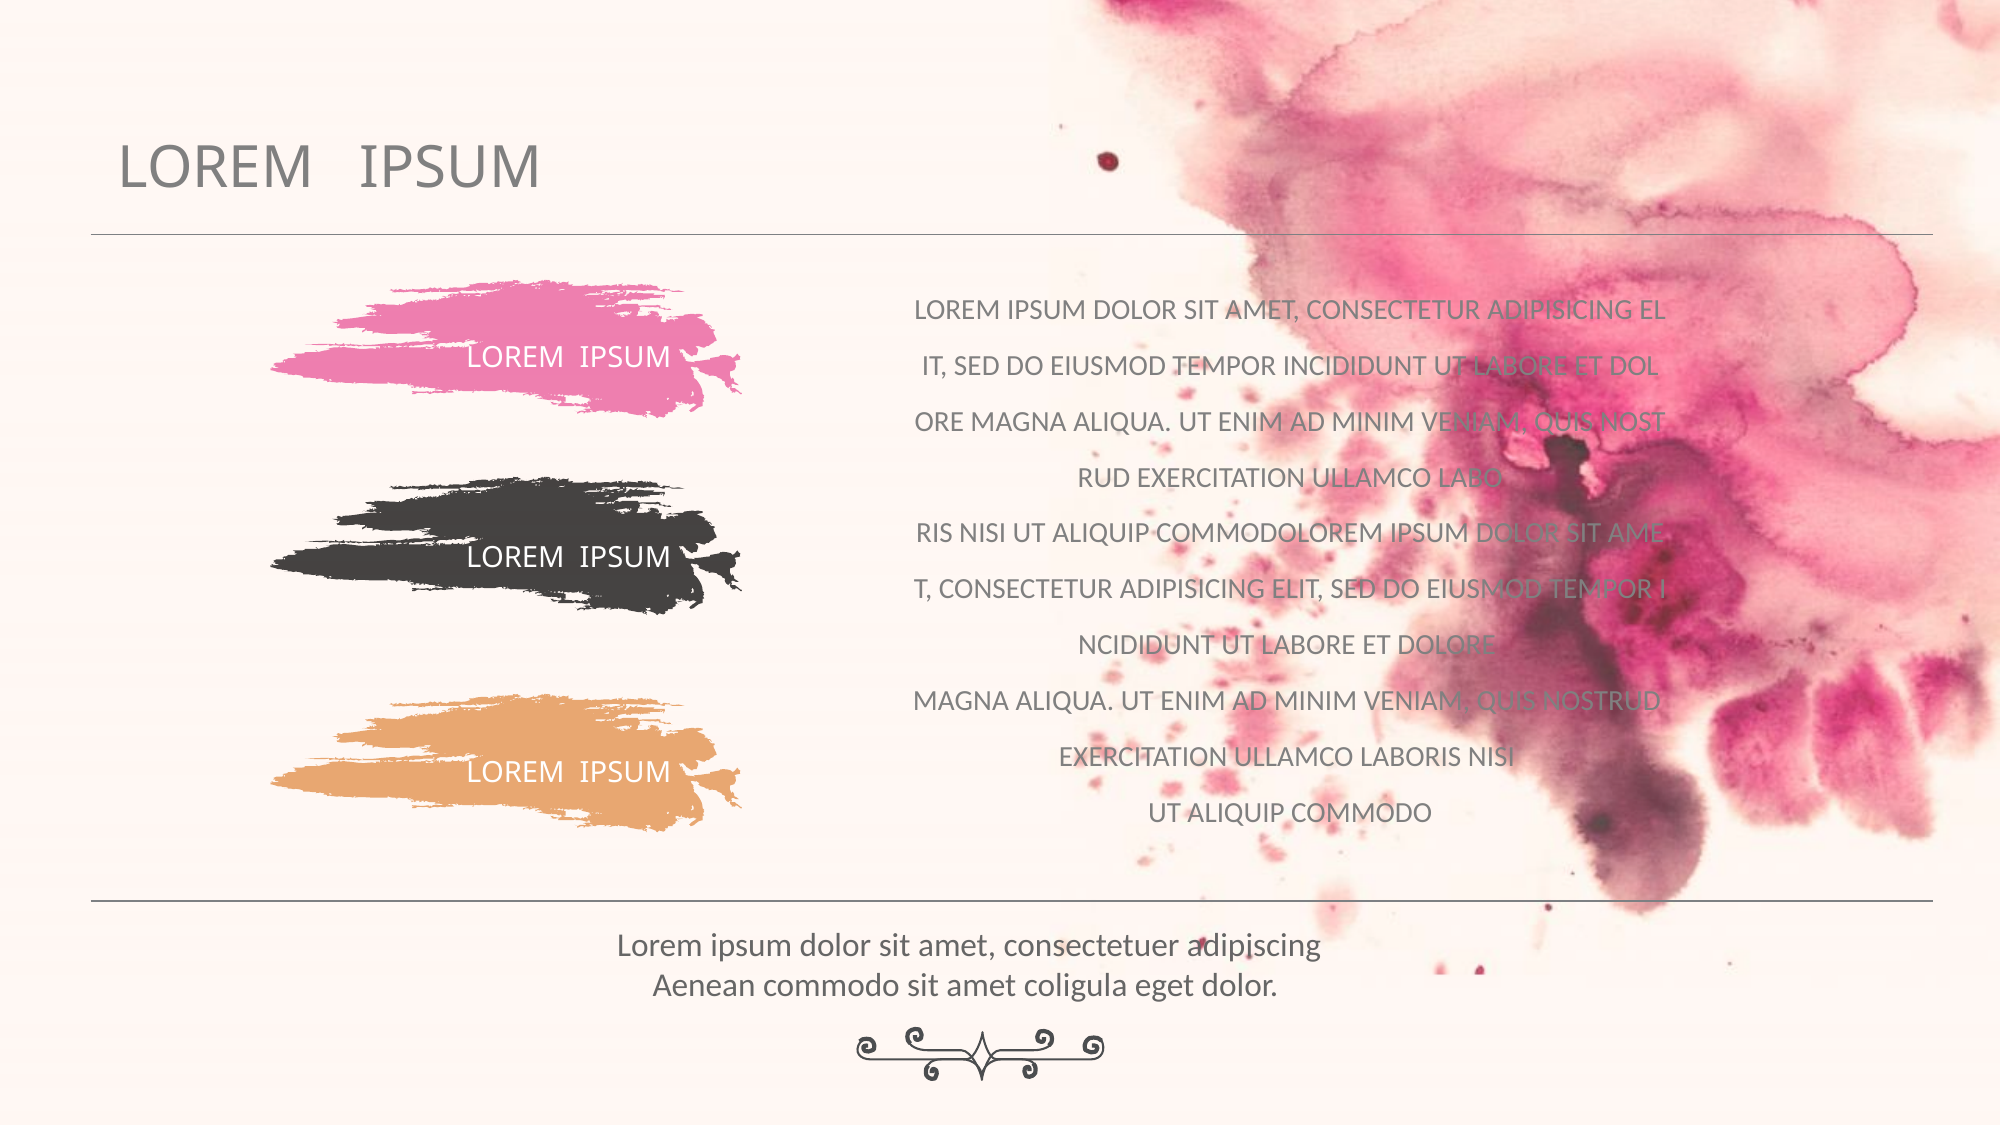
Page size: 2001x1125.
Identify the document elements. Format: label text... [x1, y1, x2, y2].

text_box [851, 1037, 901, 1078]
text_box [270, 476, 715, 592]
text_box Lorem ipsum dolor sit amet, consectetuer adipiscing Aenean commodo sit amet coligula eget dolor. [602, 916, 1338, 1051]
text_box LOREM IPSUM [103, 89, 628, 233]
text_box LOREM IPSUM DOLOR SIT AMET, CONSECTETUR ADIPISICING ELIT, SED DO EIUSMOD TEMPOR INCIDIDUNT UT LABORE ET DOLORE MAGNA ALIQUA. UT ENIM AD MINIM VENIAM, QUIS NOSTRUD EXERCITATION ULLAMCO LABO RIS NISI UT ALIQUIP COMMODOLOREM IPSUM DOLOR SIT AMET, CONSECTETUR ADIPISICING ELIT, SED DO EIUSMOD TEMPOR INCIDIDUNT UT LABORE ET DOLORE MAGNA ALIQUA. UT ENIM AD MINIM VENIAM, QUIS NOSTRUD EXERCITATION ULLAMCO LABORIS NISI UT ALIQUIP COMMODO [897, 261, 1683, 900]
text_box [1059, 1037, 1111, 1078]
text_box LOREM IPSUM [451, 530, 874, 616]
text_box [0, 0, 2000, 1125]
text_box [270, 279, 715, 395]
text_box LOREM IPSUM [451, 330, 874, 416]
text_box [270, 693, 715, 809]
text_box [906, 1028, 1054, 1081]
text_box LOREM IPSUM [451, 745, 874, 831]
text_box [925, 1032, 1037, 1080]
